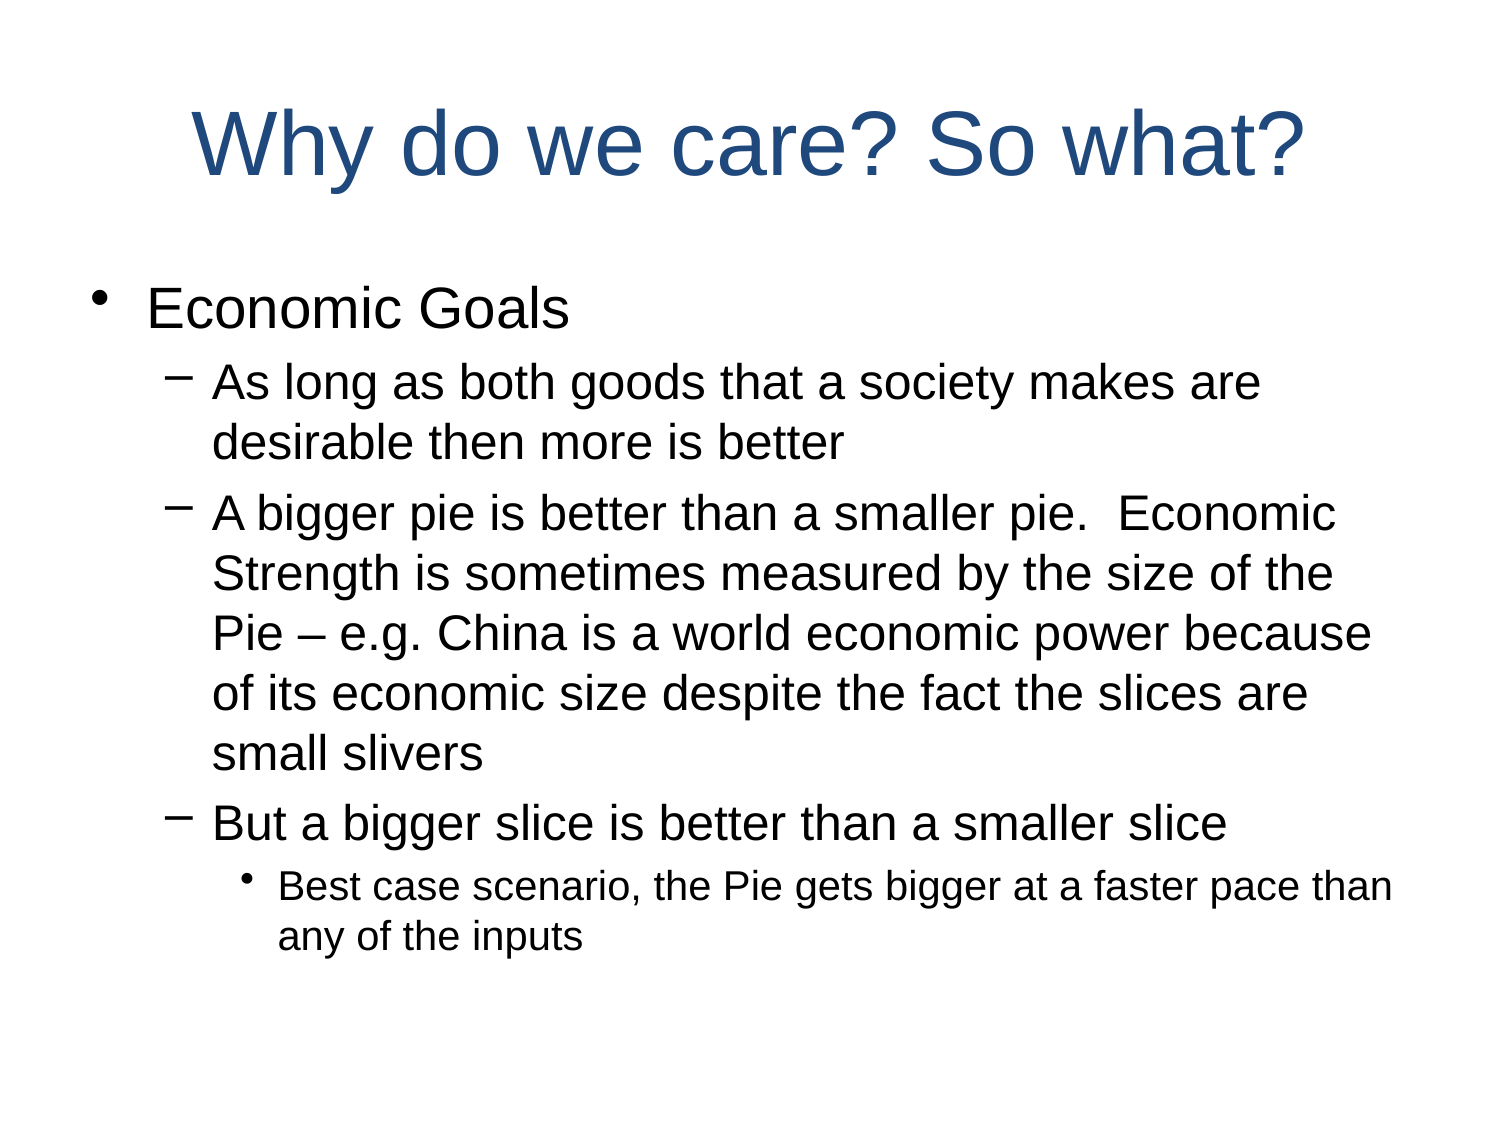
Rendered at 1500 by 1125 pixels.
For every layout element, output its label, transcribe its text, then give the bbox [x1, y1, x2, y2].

title Why do we care? So what? [75, 45, 1425, 233]
list Economic Goals As long as both goods that a society makes are desirable then more is better A bigger pie is better than a smaller pie. Economic Strength is sometimes measured by the size of the Pie – e.g. China is a world economic power because of its economic size despite the fact the slices are small slivers But a bigger slice is better than a smaller slice Best case scenario, the Pie gets bigger at a faster pace than any of the inputs [75, 262, 1425, 1005]
